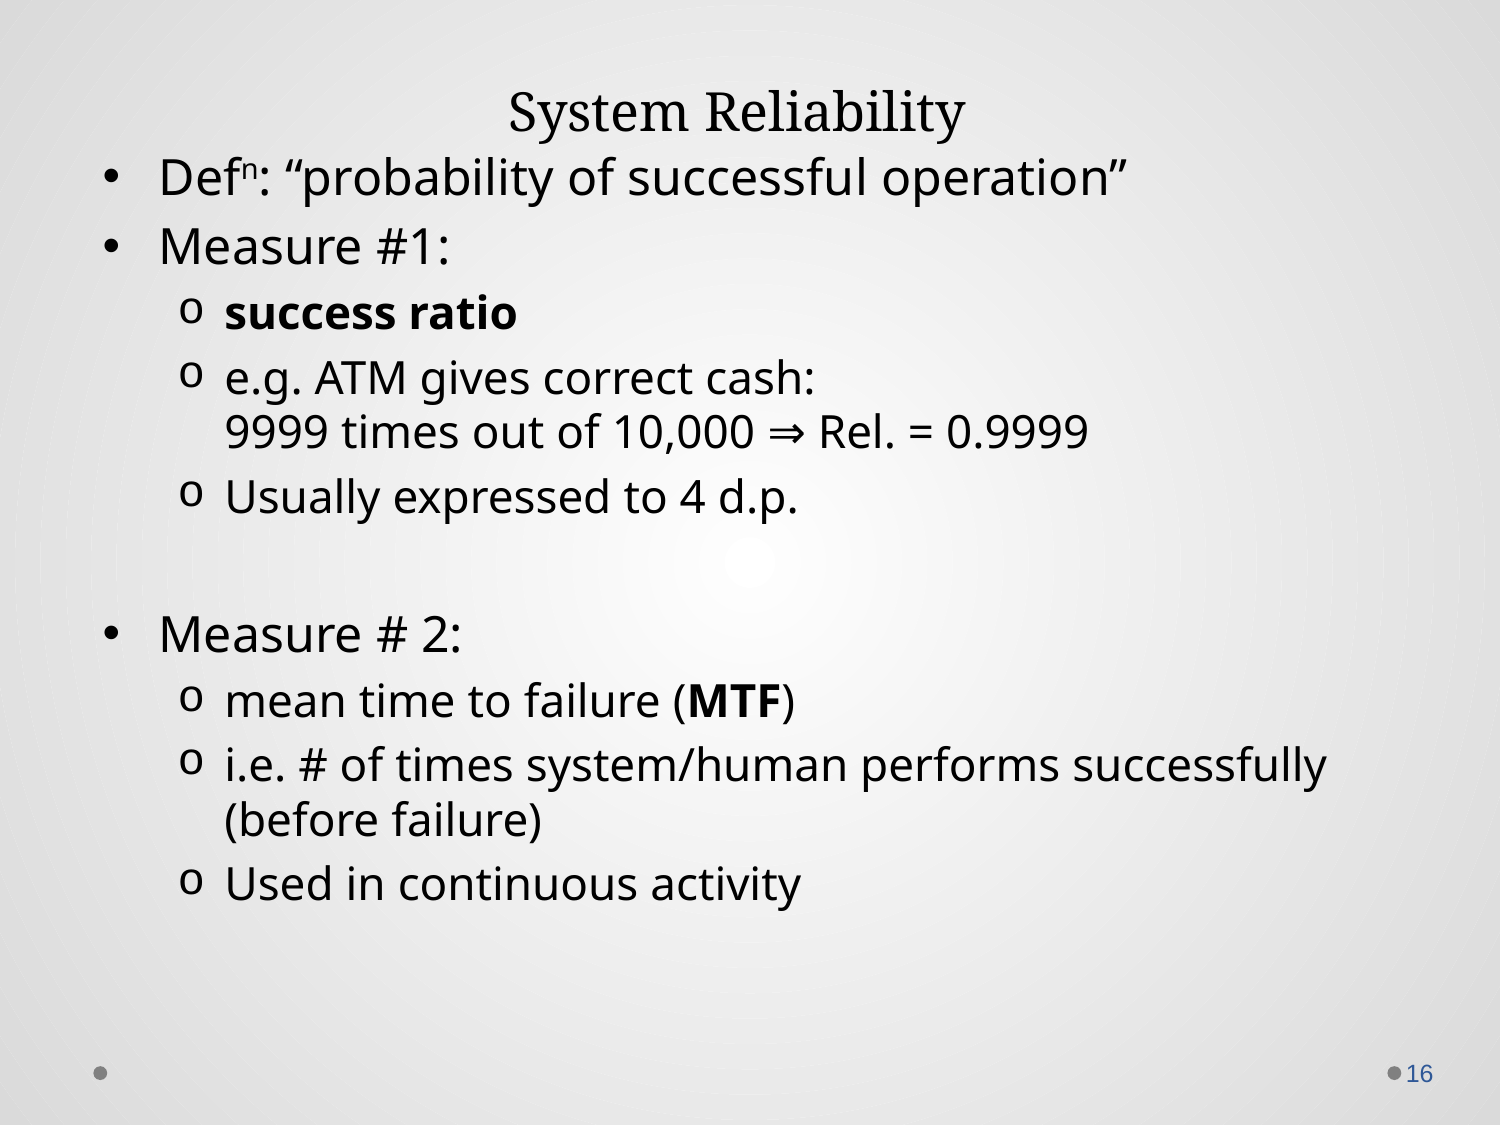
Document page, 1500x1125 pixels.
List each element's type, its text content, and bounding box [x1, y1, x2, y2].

title System Reliability [62, 50, 1413, 150]
list Defn: “probability of successful operation” Measure #1: success ratio e.g. ATM gives correct cash: 9999 times out of 10,000 ⇒ Rel. = 0.9999 Usually expressed to 4 d.p. Measure # 2: mean time to failure (MTF) i.e. # of times system/human performs successfully (before failure) Used in continuous activity [87, 137, 1438, 1113]
slide_number 16 [1401, 1042, 1494, 1103]
